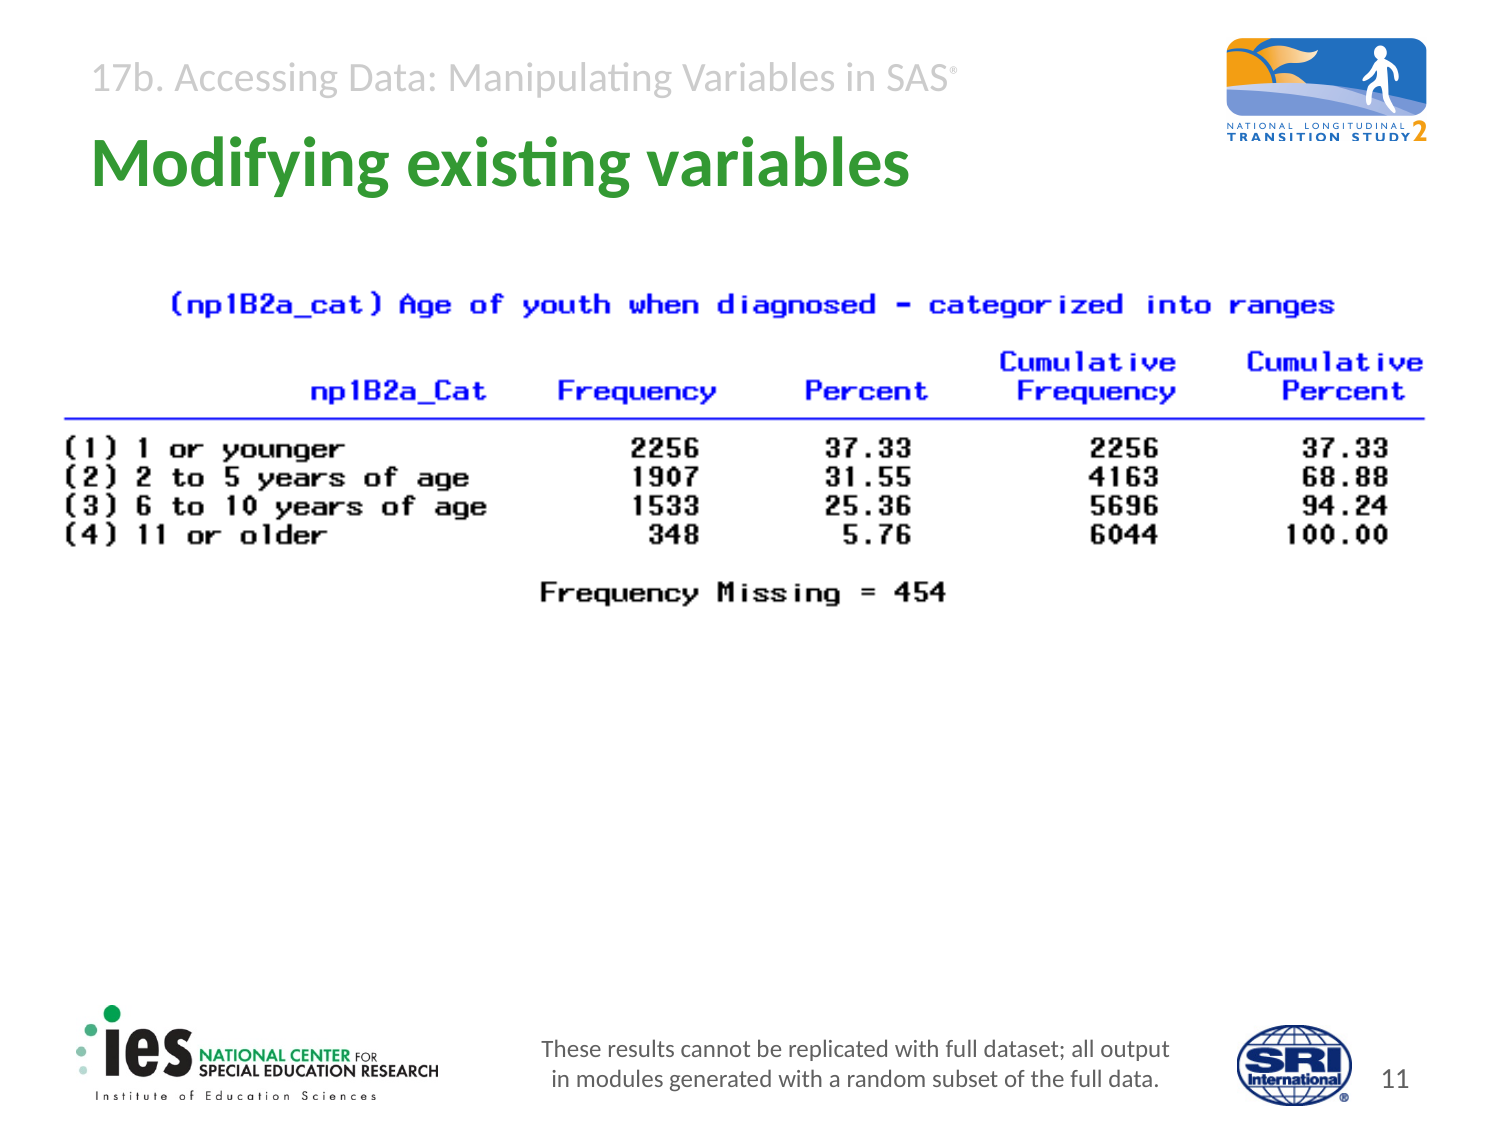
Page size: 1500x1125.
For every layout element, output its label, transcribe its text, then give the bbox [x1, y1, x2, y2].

title Modifying existing variables [74, 90, 1426, 226]
slide_number 10 [1321, 1051, 1426, 1125]
picture [44, 283, 1444, 620]
picture [76, 1005, 438, 1100]
picture [1237, 1025, 1352, 1106]
footer These results cannot be replicated with full dataset; all output in modules generated with a random subset of the full data. [437, 1024, 1276, 1104]
